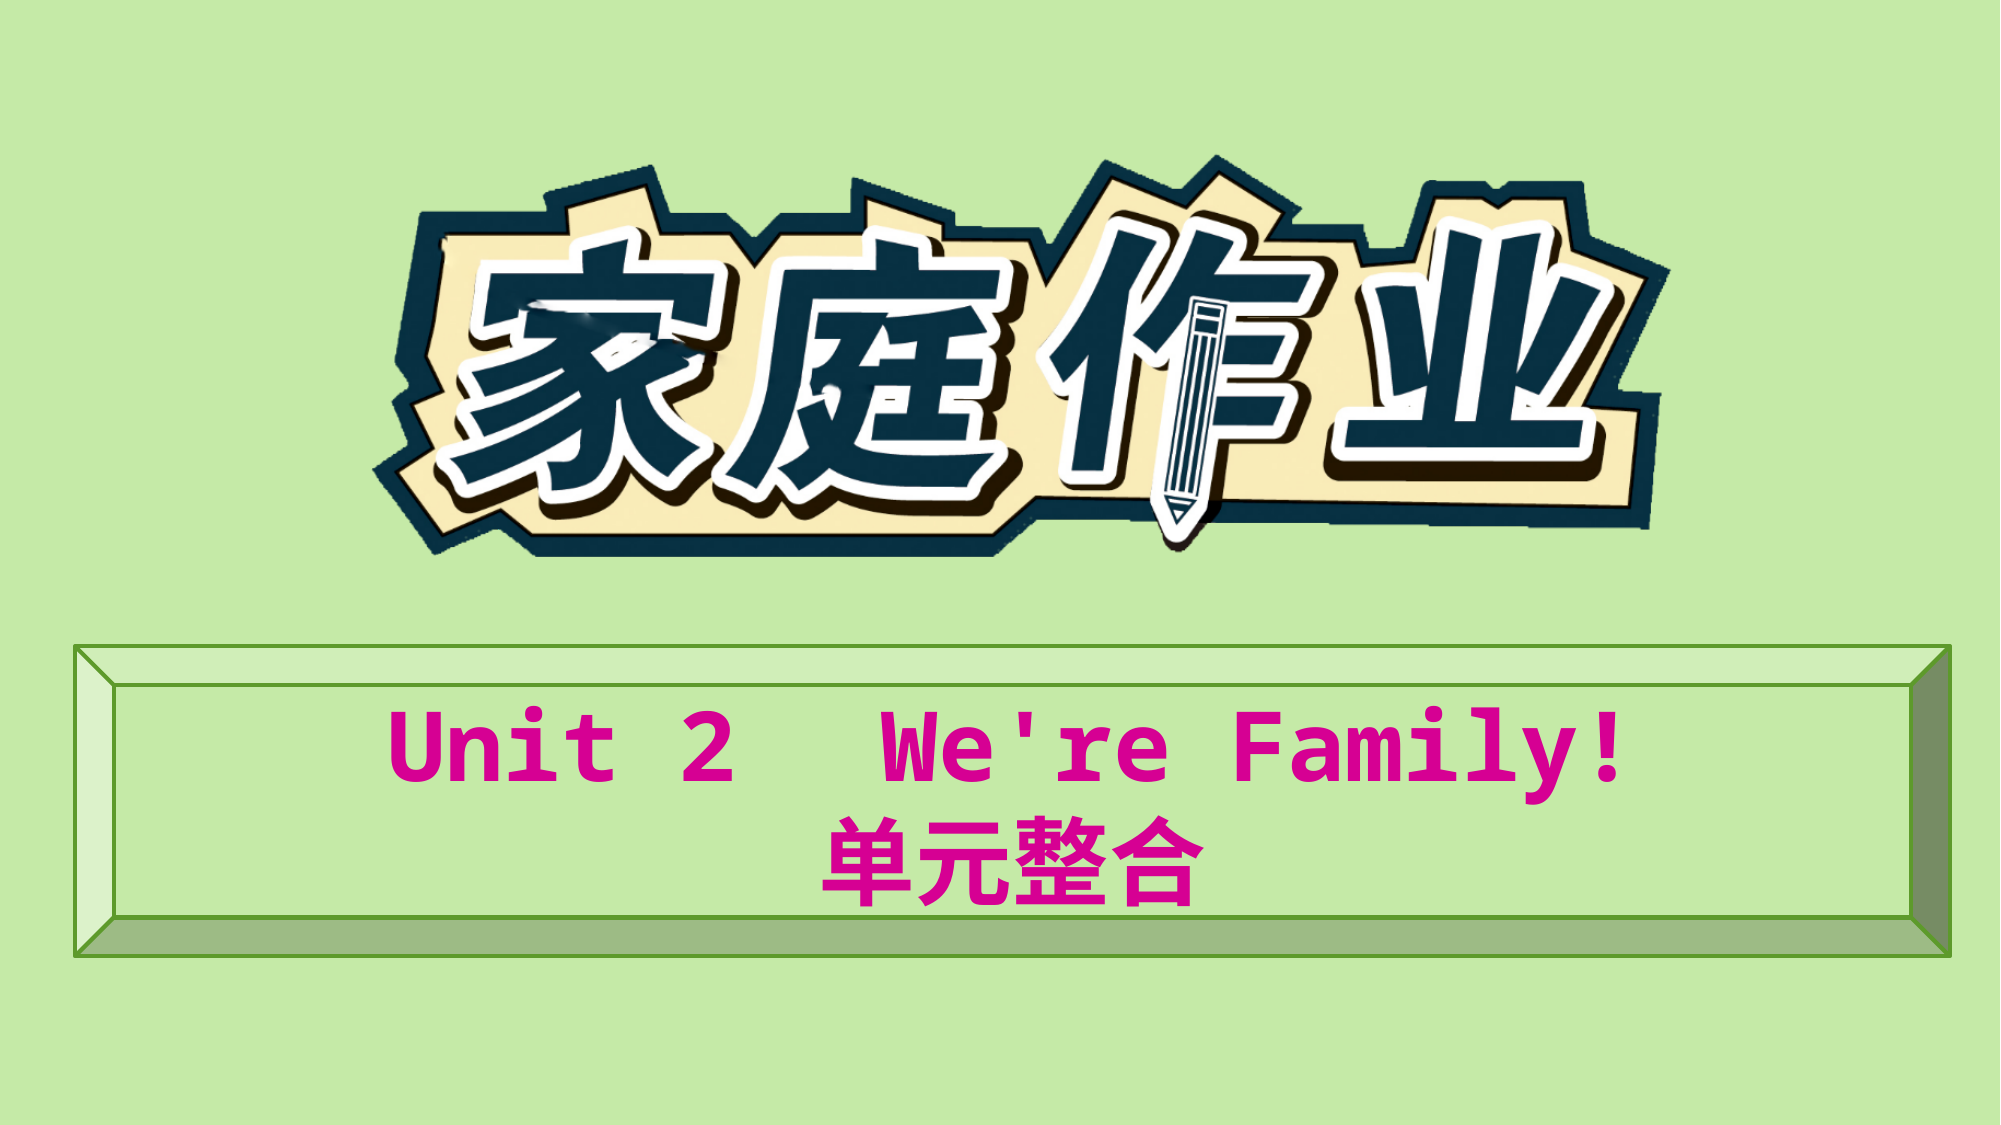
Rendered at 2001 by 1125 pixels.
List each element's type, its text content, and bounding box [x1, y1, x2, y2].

picture [369, 87, 1675, 644]
text_box Unit 2 We're Family! 单元整合 [73, 644, 1952, 958]
